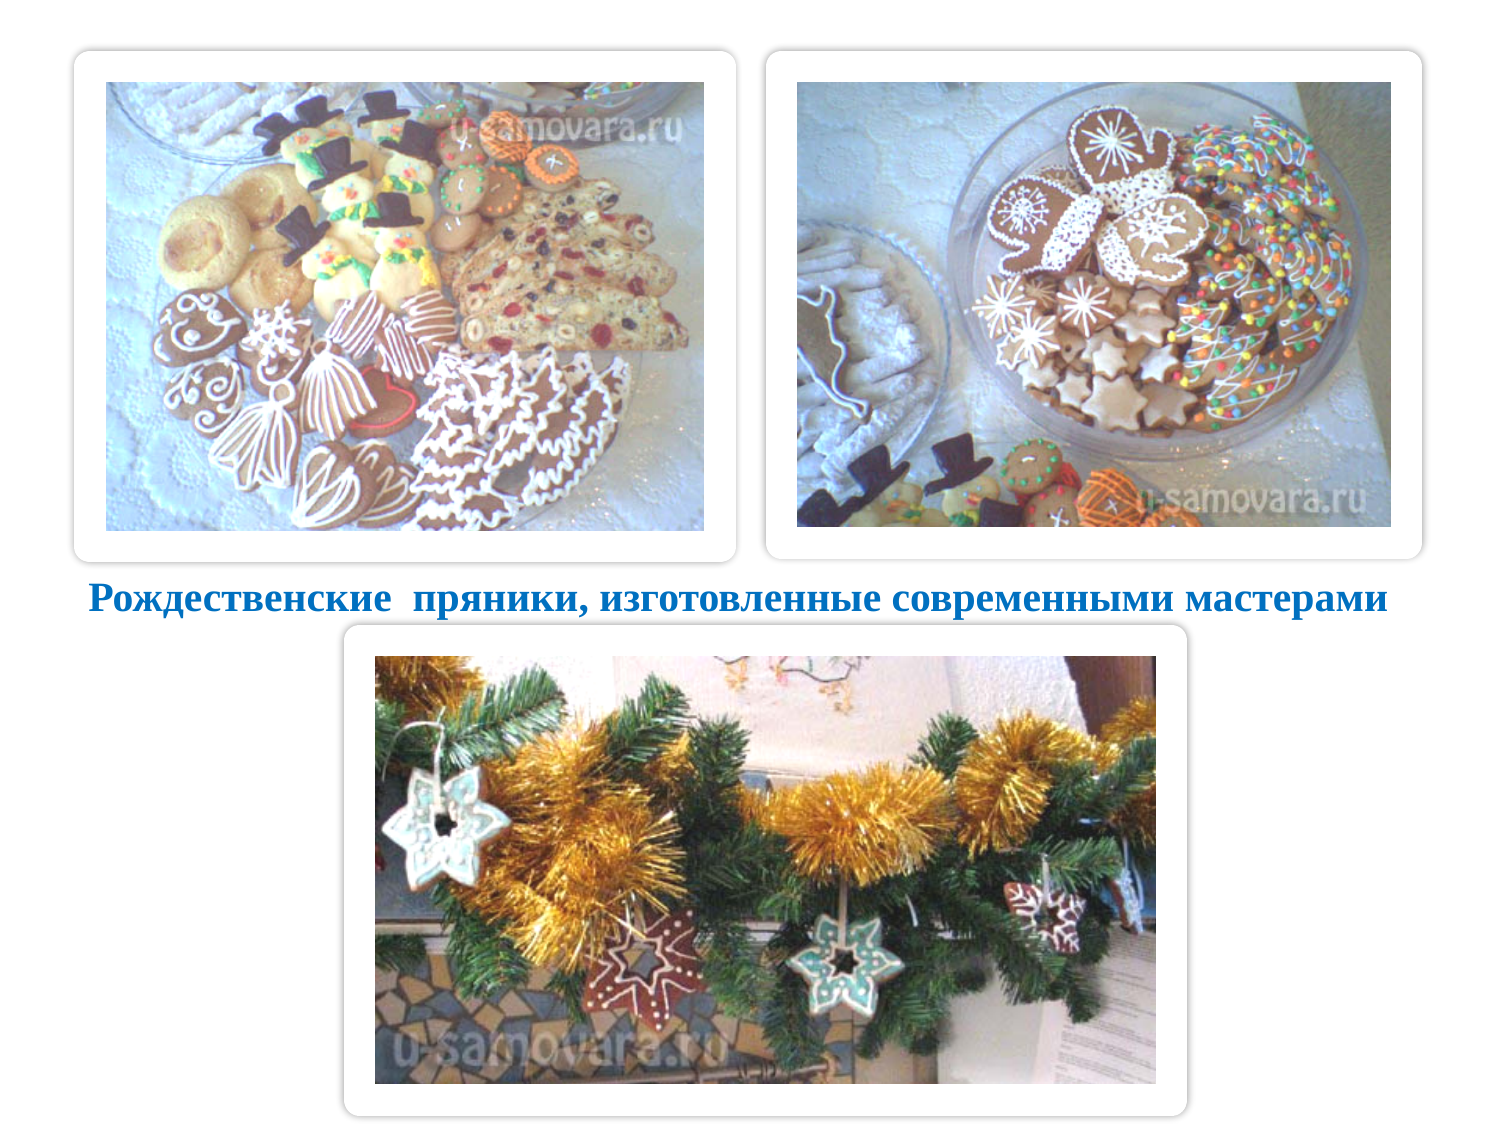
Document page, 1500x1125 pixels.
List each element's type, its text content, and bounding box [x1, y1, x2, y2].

picture [796, 81, 1391, 528]
picture [374, 655, 1157, 1085]
text_box Рождественские пряники, изготовленные современными мастерами [58, 562, 1418, 628]
picture [105, 81, 705, 532]
